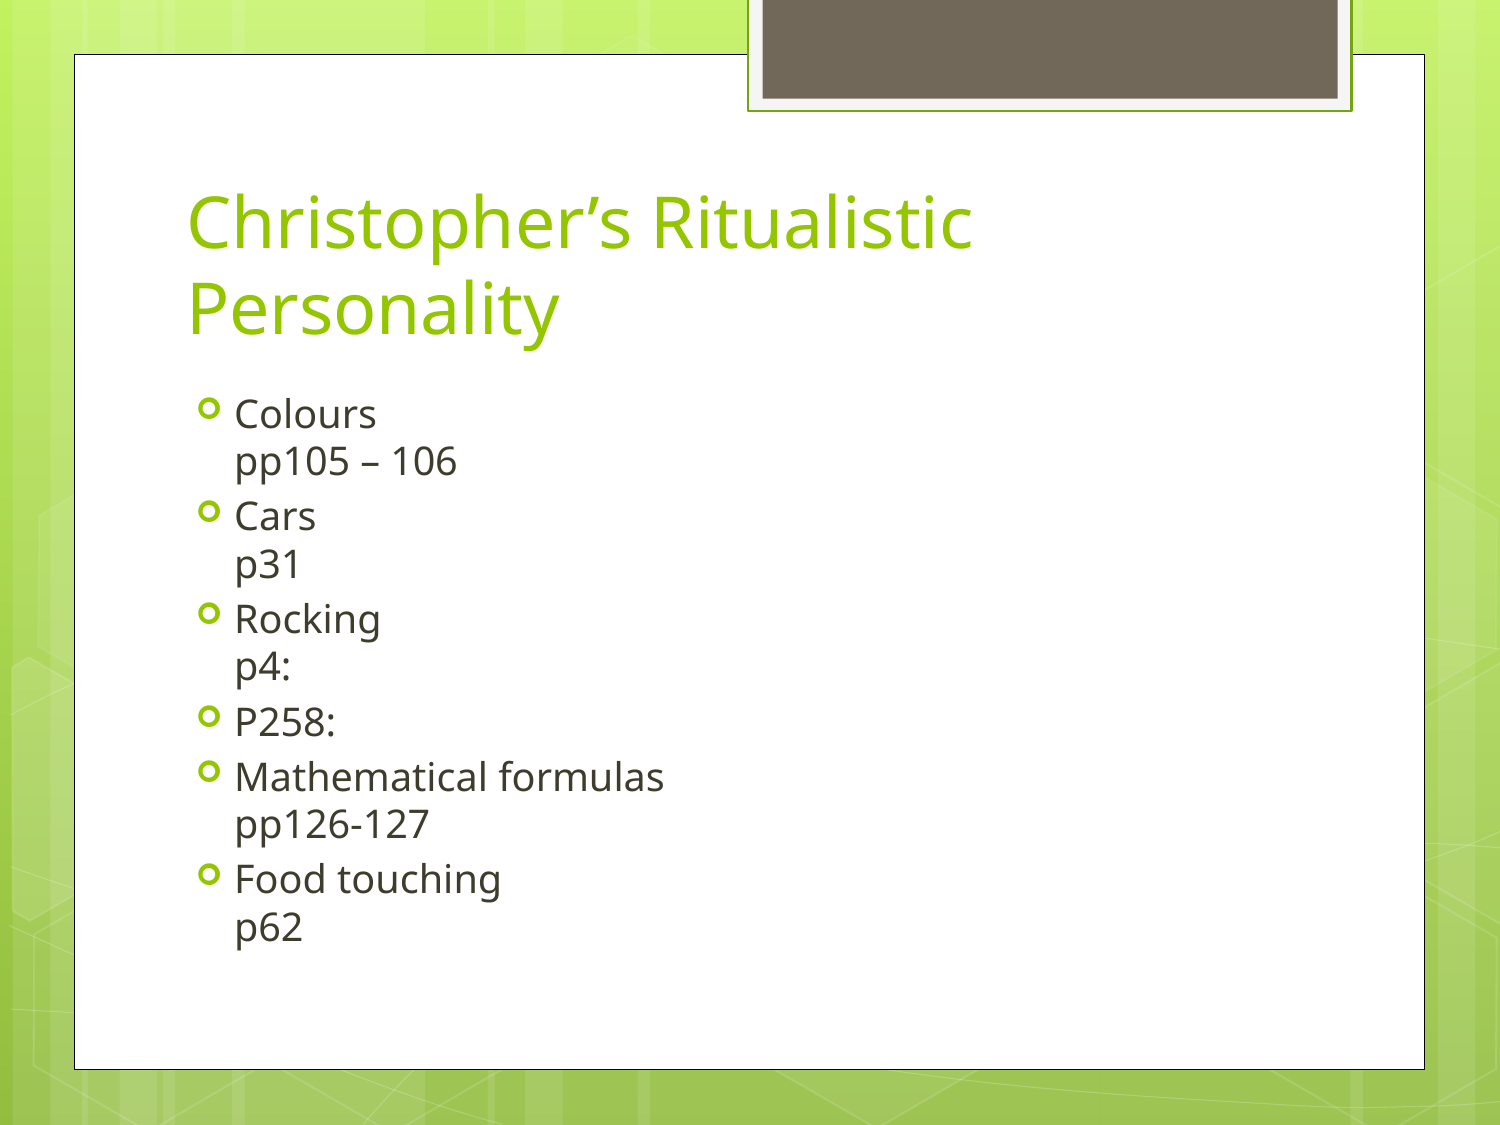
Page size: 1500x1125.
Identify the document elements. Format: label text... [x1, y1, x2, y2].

list Colours pp105 – 106 Cars p31 Rocking p4: P258: Mathematical formulas pp126-127 Food touching p62 [171, 381, 1283, 957]
title Christopher’s Ritualistic Personality [171, 168, 1324, 357]
